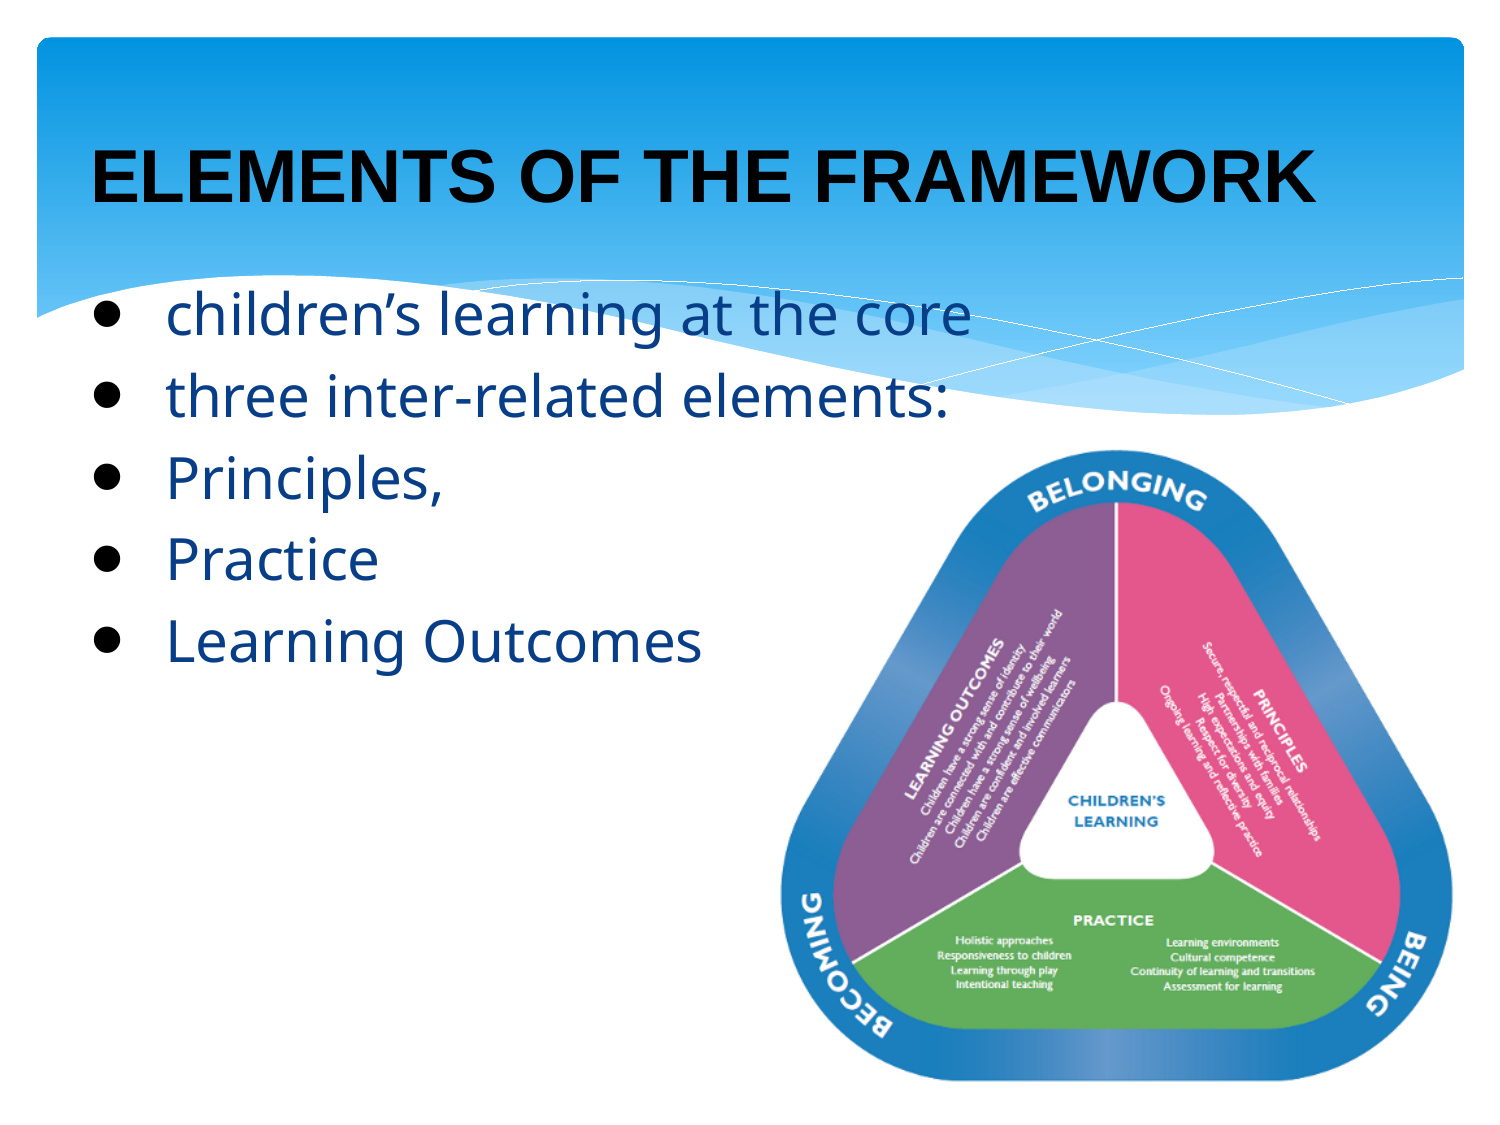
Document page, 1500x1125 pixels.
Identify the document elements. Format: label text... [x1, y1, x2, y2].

picture [761, 432, 1476, 1100]
list children’s learning at the core three inter-related elements: Principles, Practice Learning Outcomes [75, 262, 1425, 931]
title ELEMENTS OF THE FRAMEWORK [75, 14, 1425, 233]
